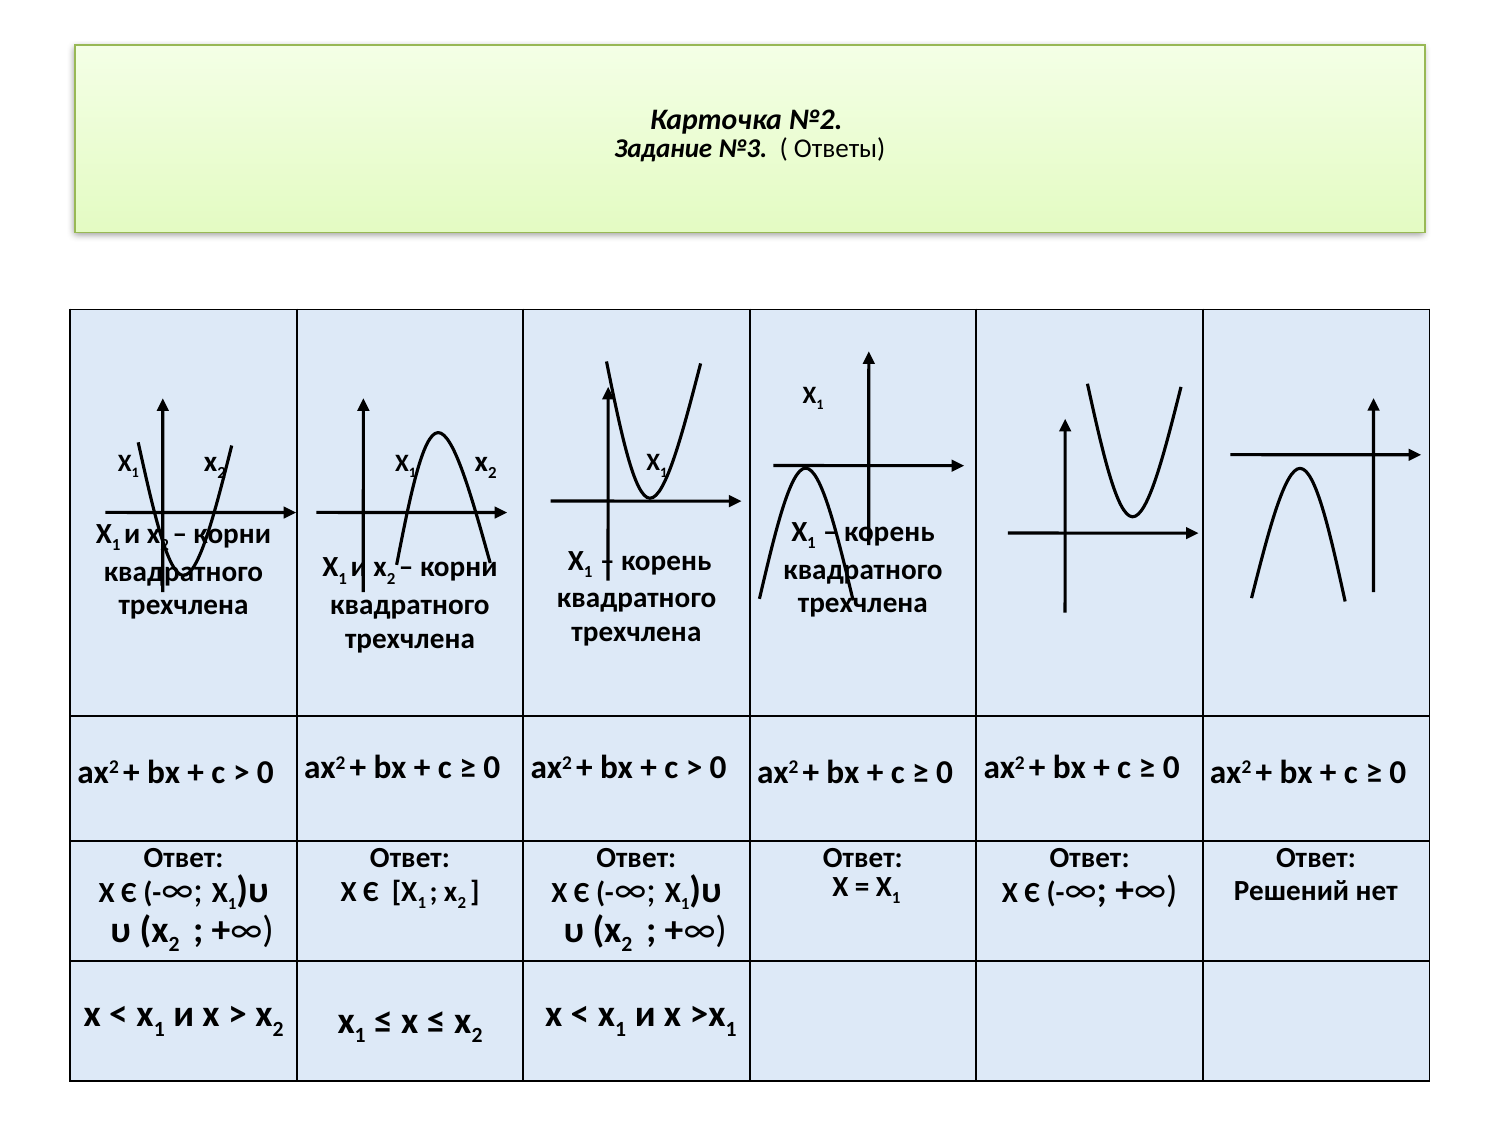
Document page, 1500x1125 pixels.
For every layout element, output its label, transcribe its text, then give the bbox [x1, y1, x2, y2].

table_cell ах2 + bх + с ≥ 0 [1204, 717, 1429, 840]
table_cell х < х1 и х >х1 [524, 962, 749, 1080]
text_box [105, 398, 297, 593]
table_cell ах2 + bх + с ≥ 0 [751, 717, 975, 840]
table_header Х1 Х1 – корень квадратного трехчлена [751, 310, 975, 715]
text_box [1007, 367, 1199, 613]
table_header Х1 х2 Х1 и х2 – корни квадратного трехчлена [71, 310, 296, 715]
table_cell ах2 + bх + с ≥ 0 [298, 717, 522, 840]
table_cell Ответ: Х Є (-∞; Х1)υ υ (х2 ; +∞) [524, 842, 749, 960]
table_cell ах2 + bх + с ≥ 0 [977, 717, 1202, 840]
title Карточка №2. Задание №3. ( Ответы) [74, 44, 1426, 233]
table_cell [751, 962, 975, 1080]
table_cell х < х1 и х > х2 [71, 962, 296, 1080]
table_cell [977, 962, 1202, 1080]
table_header [977, 310, 1202, 715]
table_cell ах2 + bх + с > 0 [71, 717, 296, 840]
table_header Х1 Х1 – корень квадратного трехчлена [524, 310, 749, 715]
table_cell ах2 + bх + с > 0 [524, 717, 749, 840]
table_cell Ответ: Решений нет [1204, 842, 1429, 960]
table_header [1204, 310, 1429, 715]
table_header Х1 х2 Х1 и х2 – корни квадратного трехчлена [298, 310, 522, 715]
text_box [316, 398, 508, 593]
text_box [550, 343, 742, 581]
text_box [761, 351, 965, 618]
table_cell х1 ≤ х ≤ х2 [298, 962, 522, 1080]
table_cell [1204, 962, 1429, 1080]
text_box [1230, 398, 1422, 618]
table_cell Ответ: Х = Х1 [751, 842, 975, 960]
table_cell Ответ: Х Є (-∞; +∞) [977, 842, 1202, 960]
table_cell Ответ: Х Є [Х1 ; х2 ] [298, 842, 522, 960]
table_cell Ответ: Х Є (-∞; Х1)υ υ (х2 ; +∞) [71, 842, 296, 960]
